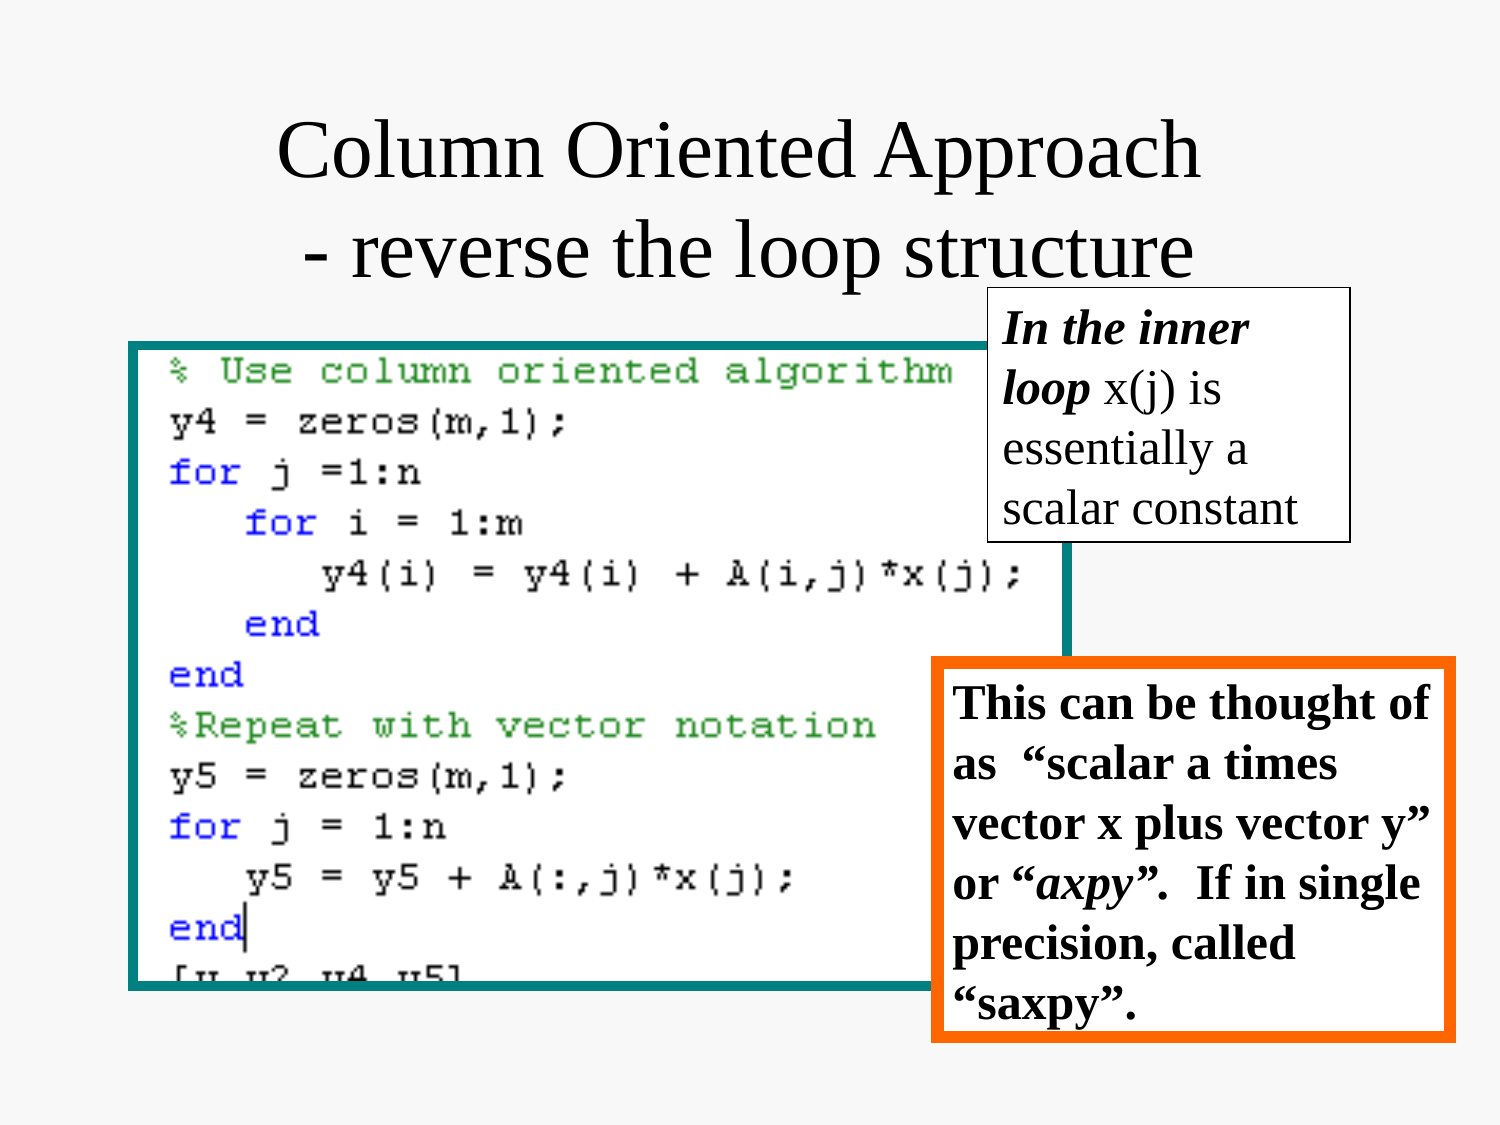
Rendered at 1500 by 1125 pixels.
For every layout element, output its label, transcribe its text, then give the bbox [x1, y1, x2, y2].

title Column Oriented Approach - reverse the loop structure [112, 99, 1388, 288]
picture [137, 349, 1063, 982]
text_box This can be thought of as “scalar a times vector x plus vector y” or “axpy”. If in single precision, called “saxpy”. [937, 662, 1450, 1038]
text_box In the inner loop x(j) is essentially a scalar constant [987, 287, 1350, 543]
